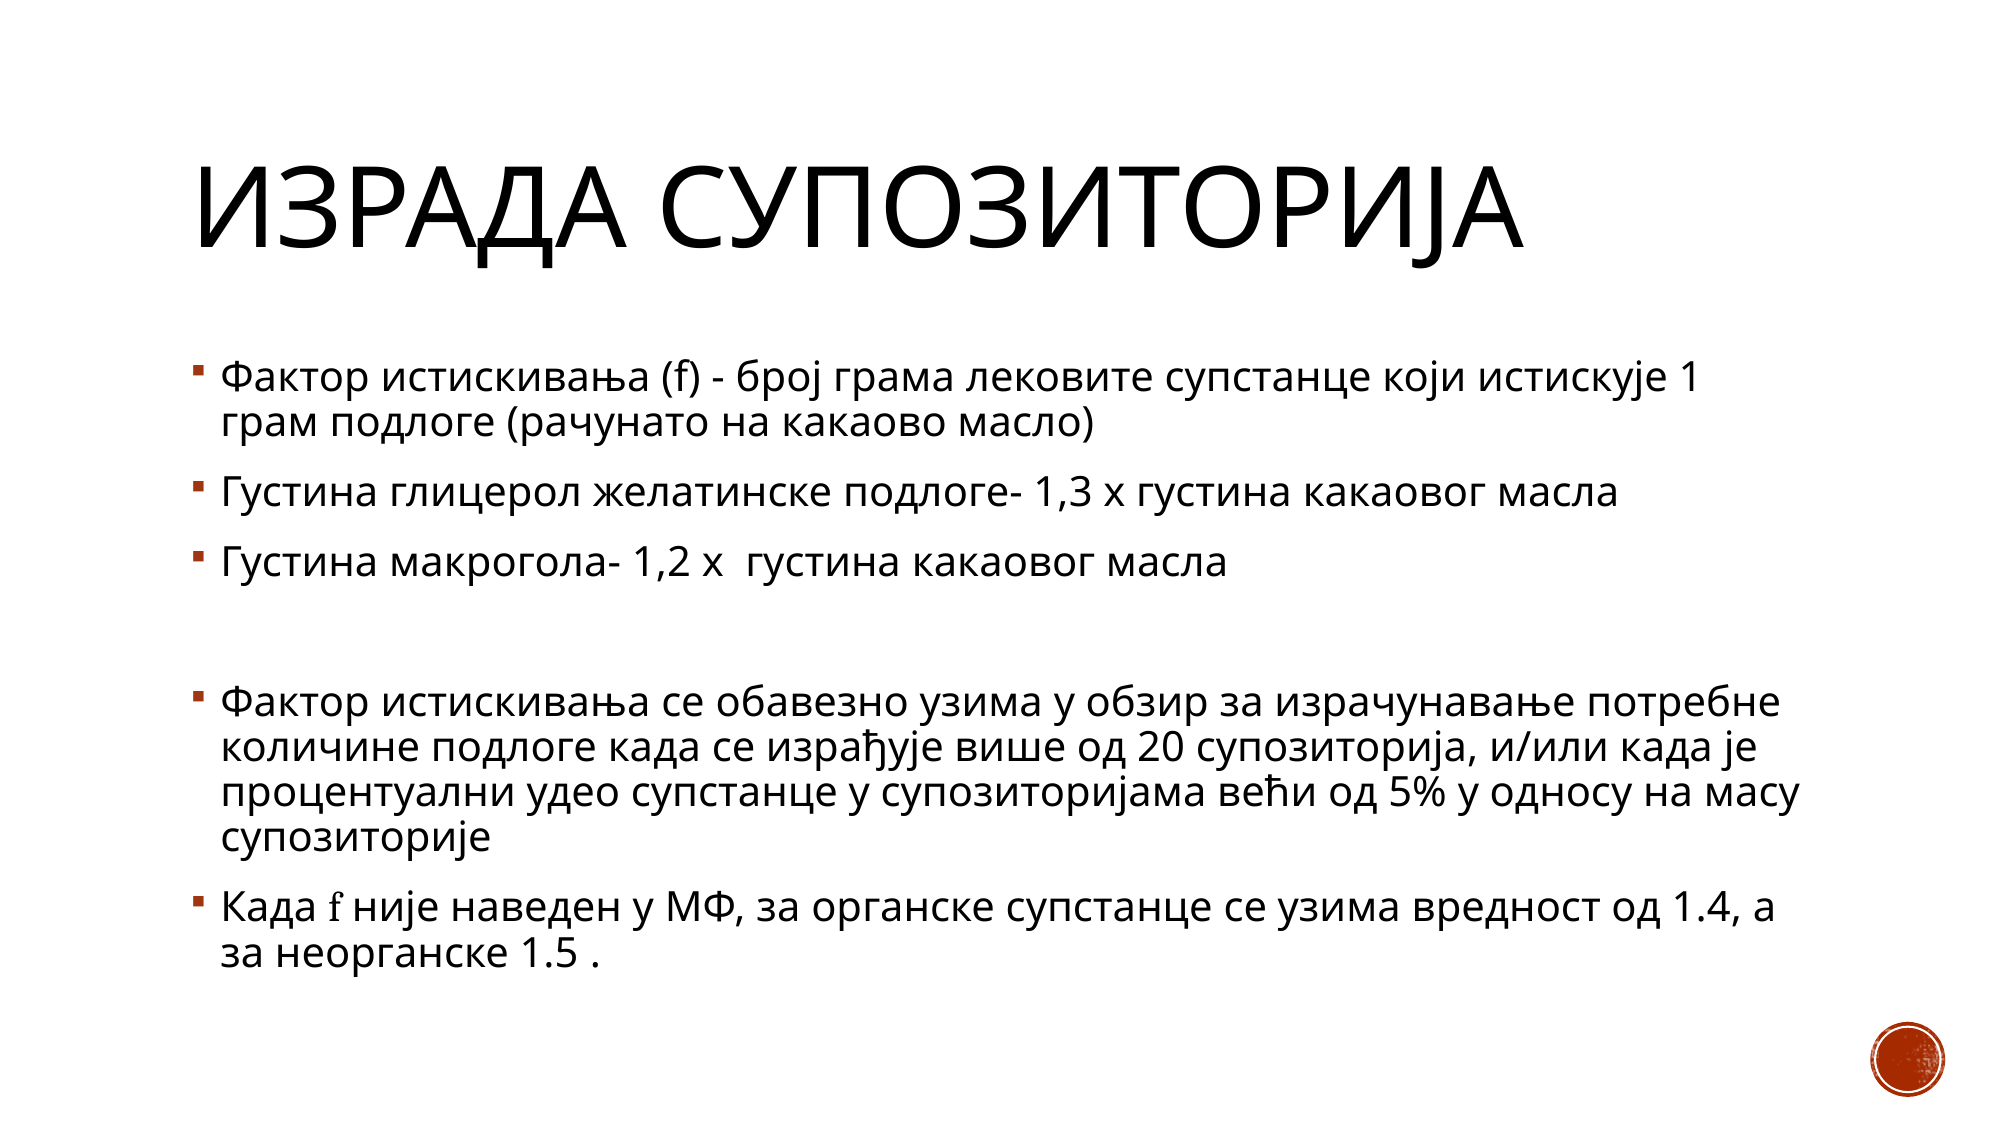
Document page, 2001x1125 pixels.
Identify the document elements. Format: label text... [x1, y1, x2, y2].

title Израда супозиторија [175, 79, 1826, 344]
list Фактор истискивања (f) - број грама лековите супстанце који истискује 1 грам подлоге (рачунато на какаово масло) Густина глицерол желатинске подлоге- 1,3 х густина какаовог масла Густина макрогола- 1,2 х густина какаовог масла Фактор истискивања се обавезно узима у обзир за израчунавање потребне количине подлоге када се израђује више од 20 супозиторија, и/или када је процентуални удео супстанце у супозиторијама већи од 5% у односу на масу супозиторије Када f није наведен у МФ, за органске супстанце се узима вредност од 1.4, а за неорганске 1.5 . [175, 348, 1826, 1013]
